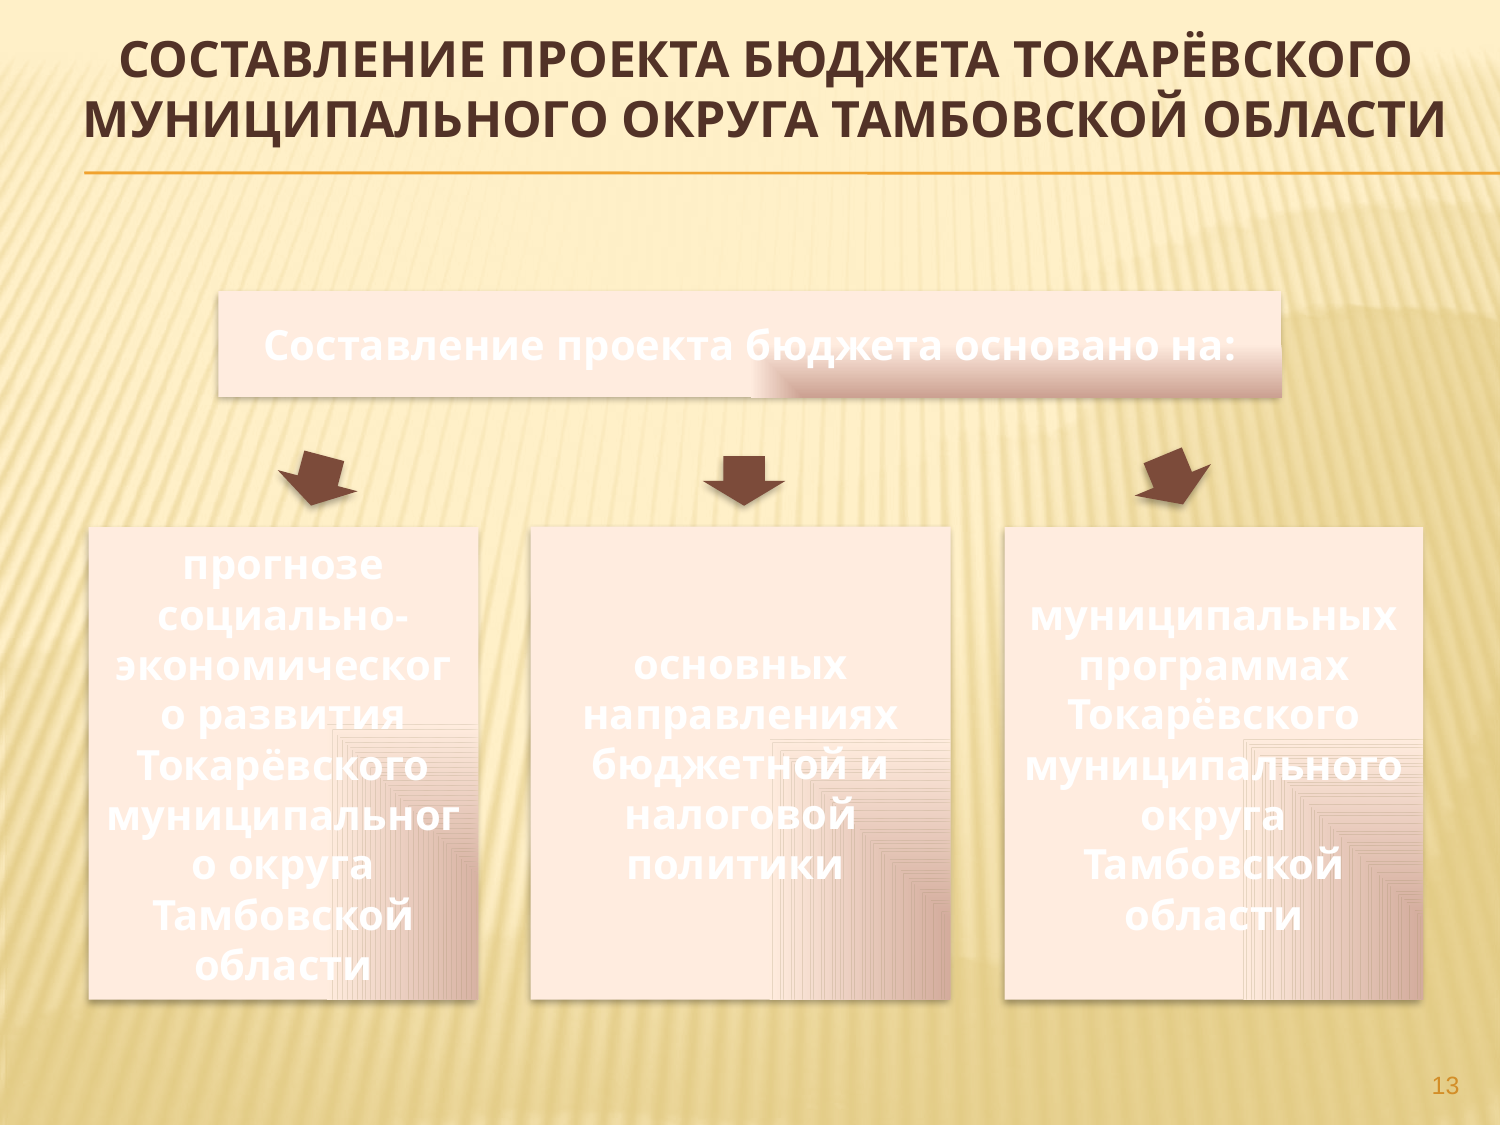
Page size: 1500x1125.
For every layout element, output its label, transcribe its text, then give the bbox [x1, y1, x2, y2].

slide_number 13 [1350, 1061, 1475, 1103]
text_box [1132, 445, 1213, 507]
text_box прогнозе социально-экономического развития Токарёвского муниципального округа Тамбовской области [86, 525, 480, 1002]
text_box [275, 448, 360, 508]
text_box основных направлениях бюджетной и налоговой политики [529, 525, 953, 1002]
text_box [700, 454, 788, 508]
title Составление проекта бюджета ТОКАРёВСКОГО Муниципального округа Тамбовской области [53, 19, 1479, 157]
text_box муниципальных программах Токарёвского муниципального округа Тамбовской области [1003, 525, 1425, 1002]
text_box Составление проекта бюджета основано на: [216, 289, 1284, 399]
